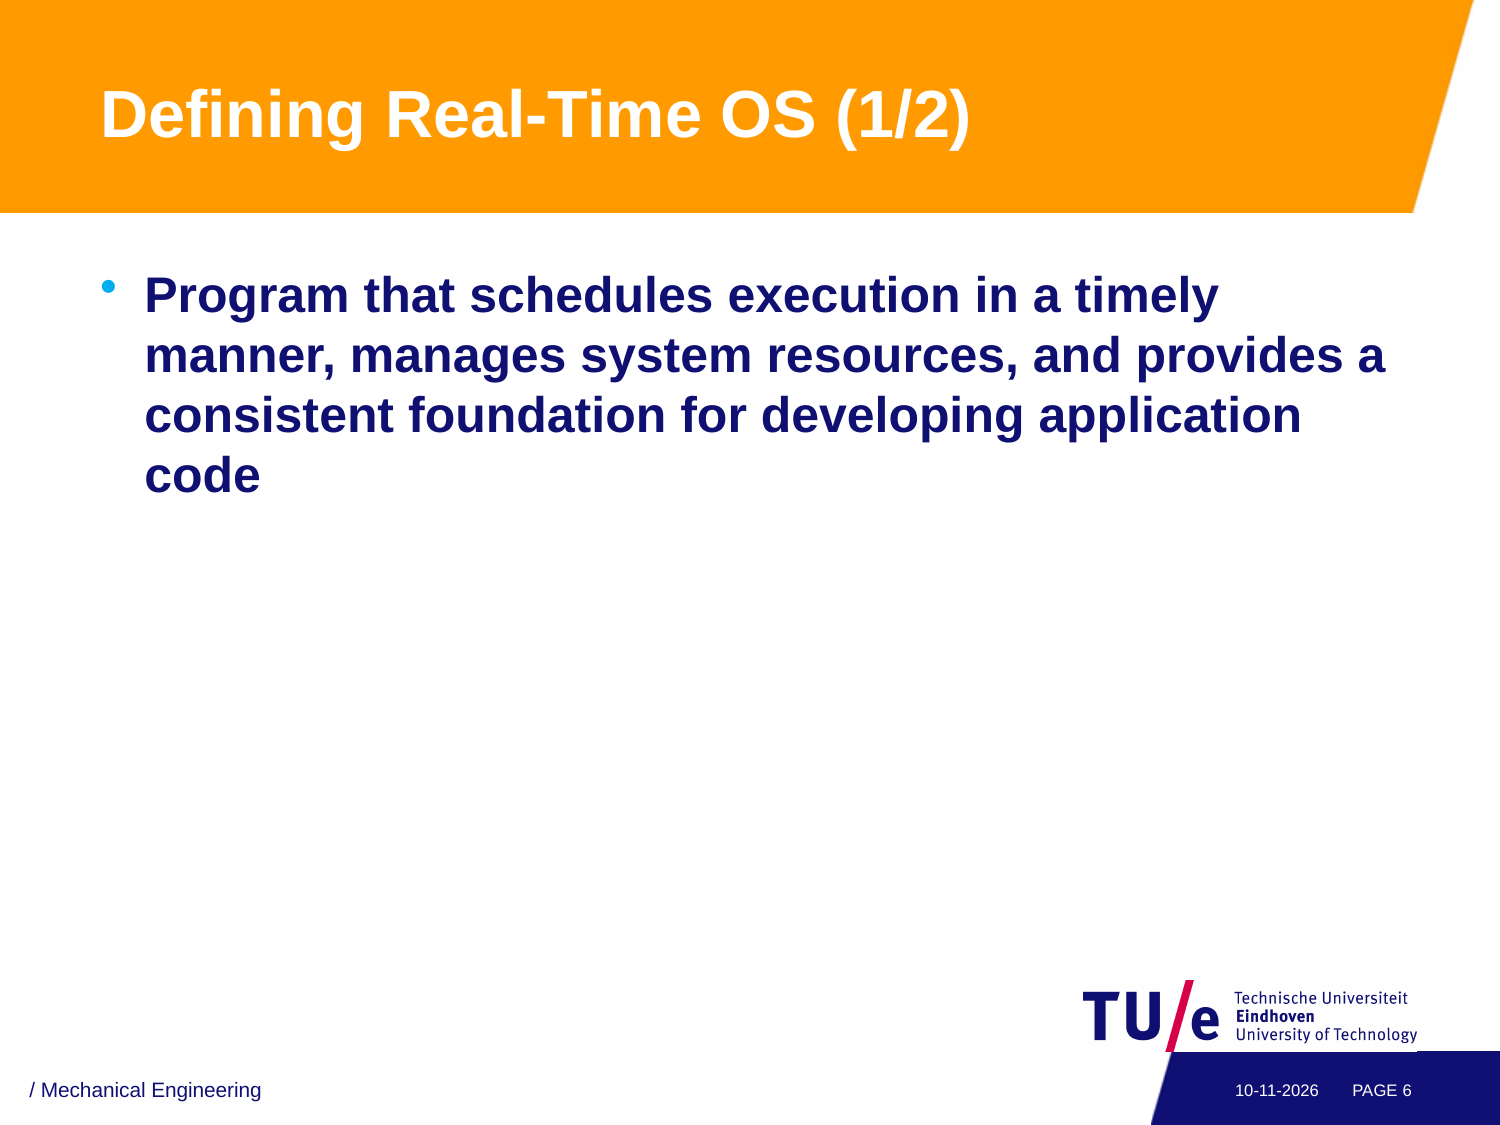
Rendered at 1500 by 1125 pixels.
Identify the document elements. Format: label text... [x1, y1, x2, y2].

picture [0, 0, 1474, 213]
footer / Mechanical Engineering [29, 1074, 620, 1105]
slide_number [1234, 1074, 1342, 1105]
title Defining Real-Time OS (1/2) [100, 35, 1417, 187]
list Program that schedules execution in a timely manner, manages system resources, and provides a consistent foundation for developing application code [100, 262, 1412, 942]
picture [1083, 980, 1500, 1125]
slide_number PAGE 6 [1352, 1074, 1453, 1105]
